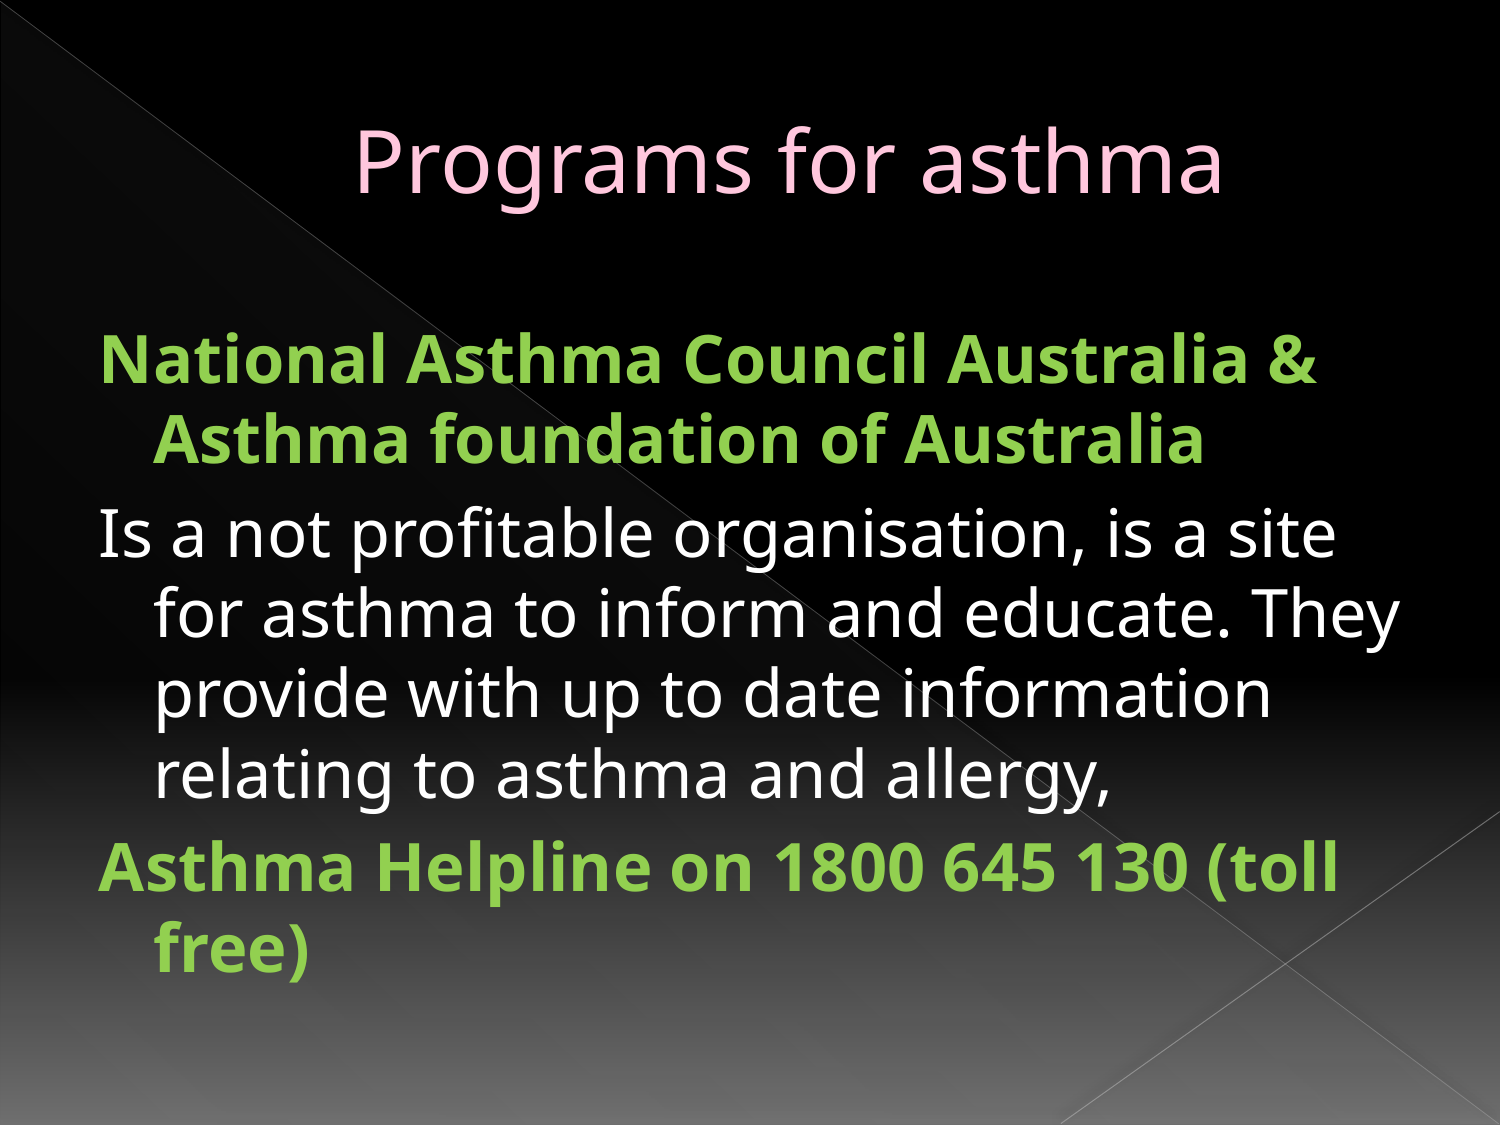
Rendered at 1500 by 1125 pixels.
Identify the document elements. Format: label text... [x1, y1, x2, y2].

list National Asthma Council Australia & Asthma foundation of Australia Is a not profitable organisation, is a site for asthma to inform and educate. They provide with up to date information relating to asthma and allergy, Asthma Helpline on 1800 645 130 (toll free) [75, 308, 1425, 1059]
title Programs for asthma [75, 43, 1425, 274]
